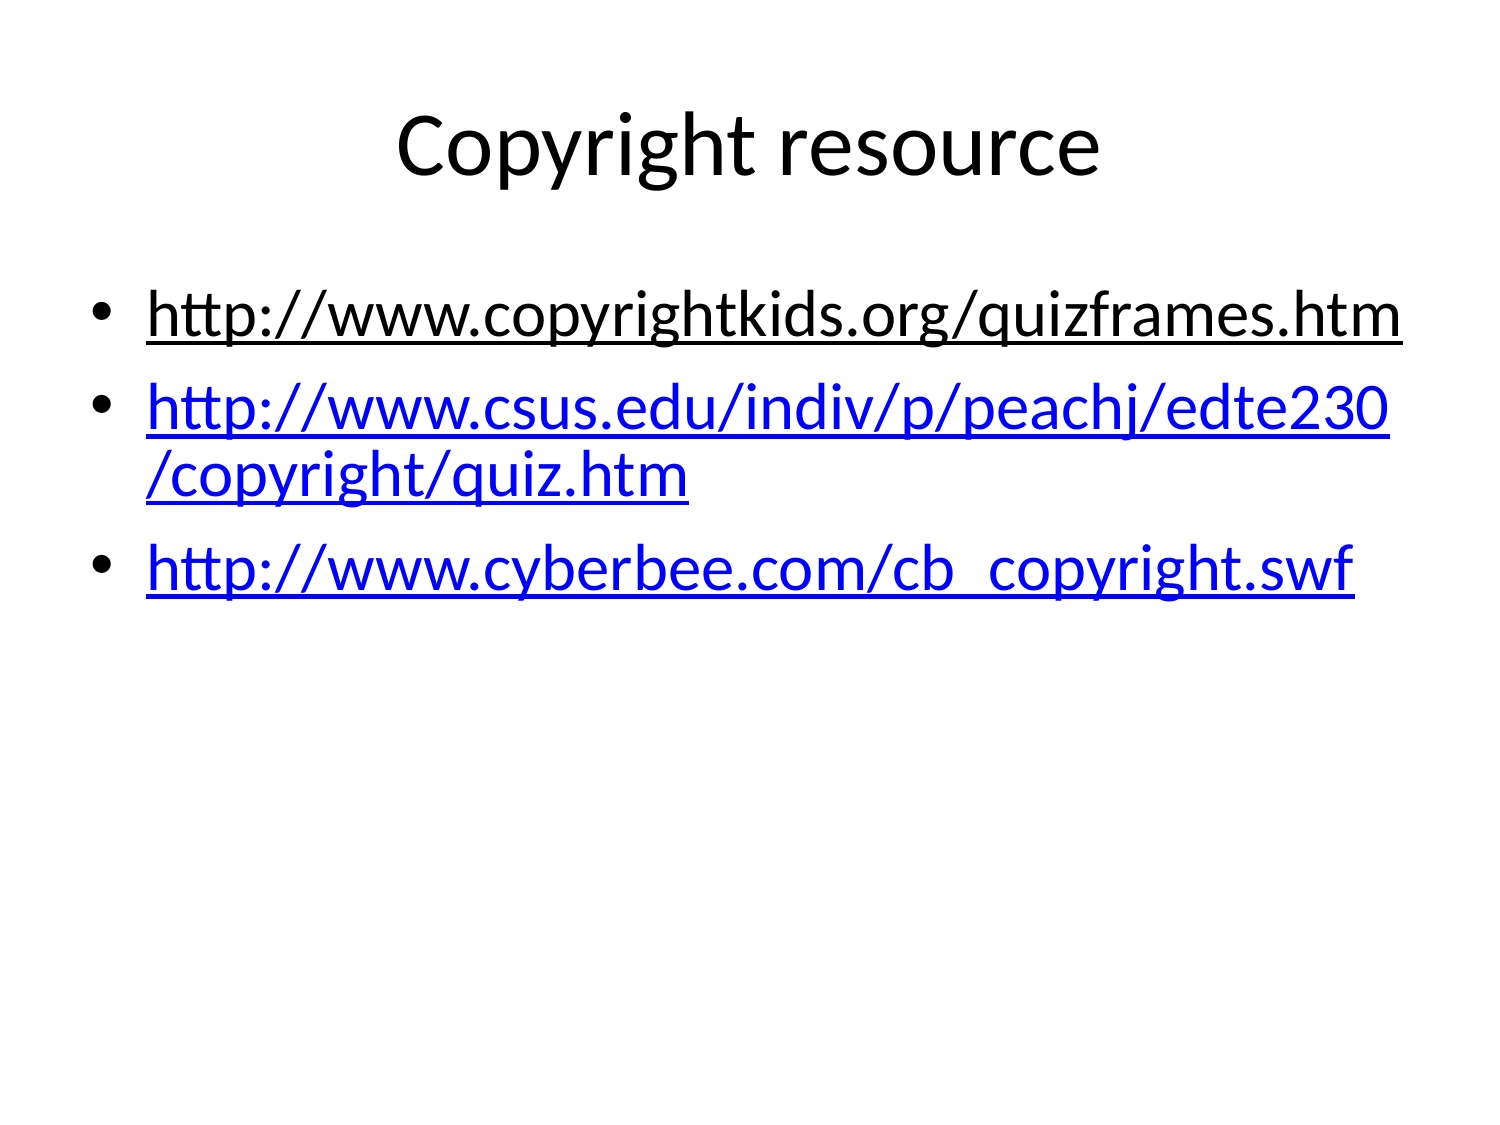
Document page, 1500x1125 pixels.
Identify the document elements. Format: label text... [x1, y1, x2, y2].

list http://www.copyrightkids.org/quizframes.htm http://www.csus.edu/indiv/p/peachj/edte230/copyright/quiz.htm http://www.cyberbee.com/cb_copyright.swf [75, 262, 1425, 1005]
title Copyright resource [75, 45, 1425, 233]
